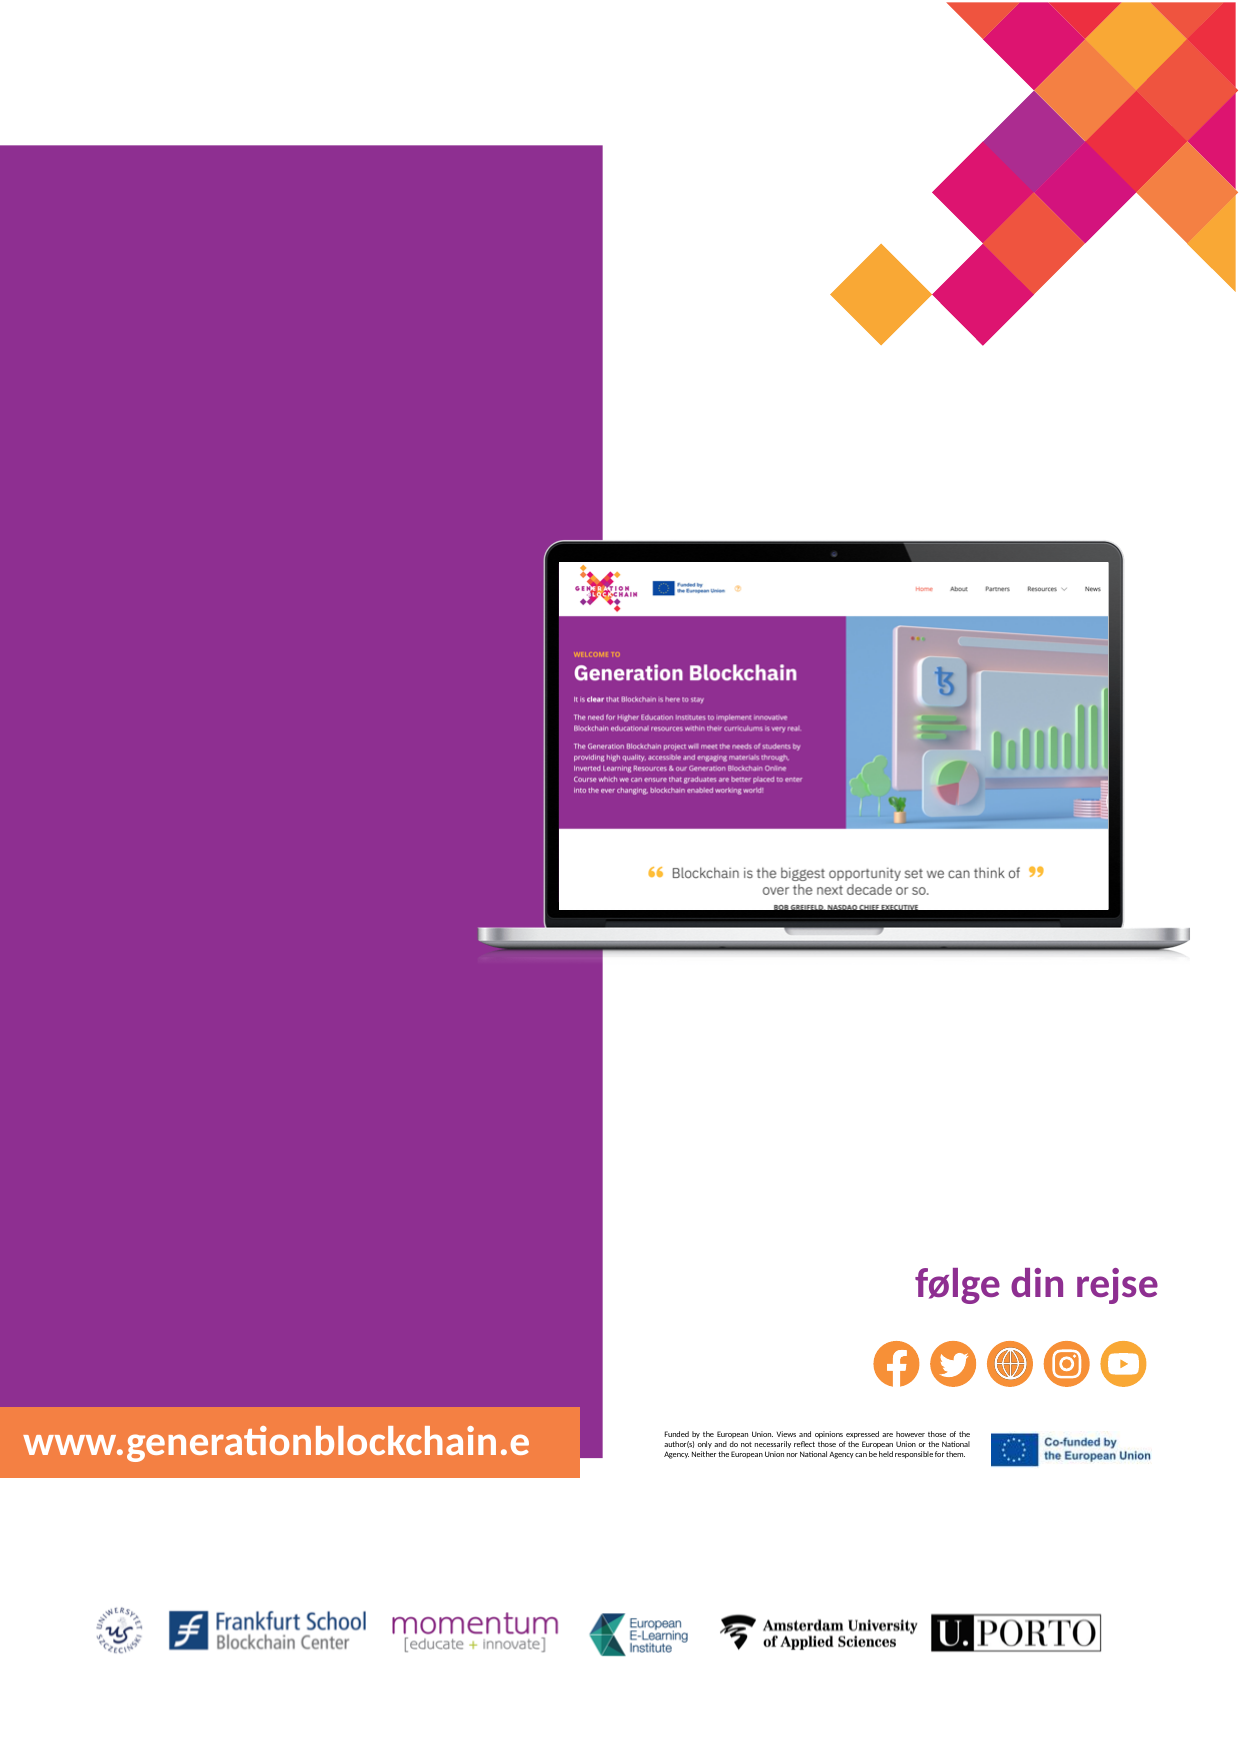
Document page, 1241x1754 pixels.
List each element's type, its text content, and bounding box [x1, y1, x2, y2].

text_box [986, 1340, 1033, 1387]
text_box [443, 521, 1216, 992]
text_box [1100, 1340, 1147, 1387]
picture [991, 1431, 1152, 1469]
picture [67, 1585, 1113, 1677]
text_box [873, 1340, 920, 1387]
picture [559, 562, 1108, 910]
list www.generationblockchain.eu [8, 1406, 563, 1506]
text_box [930, 1340, 977, 1387]
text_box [1043, 1340, 1090, 1387]
text_box følge din rejse [639, 1247, 1174, 1362]
